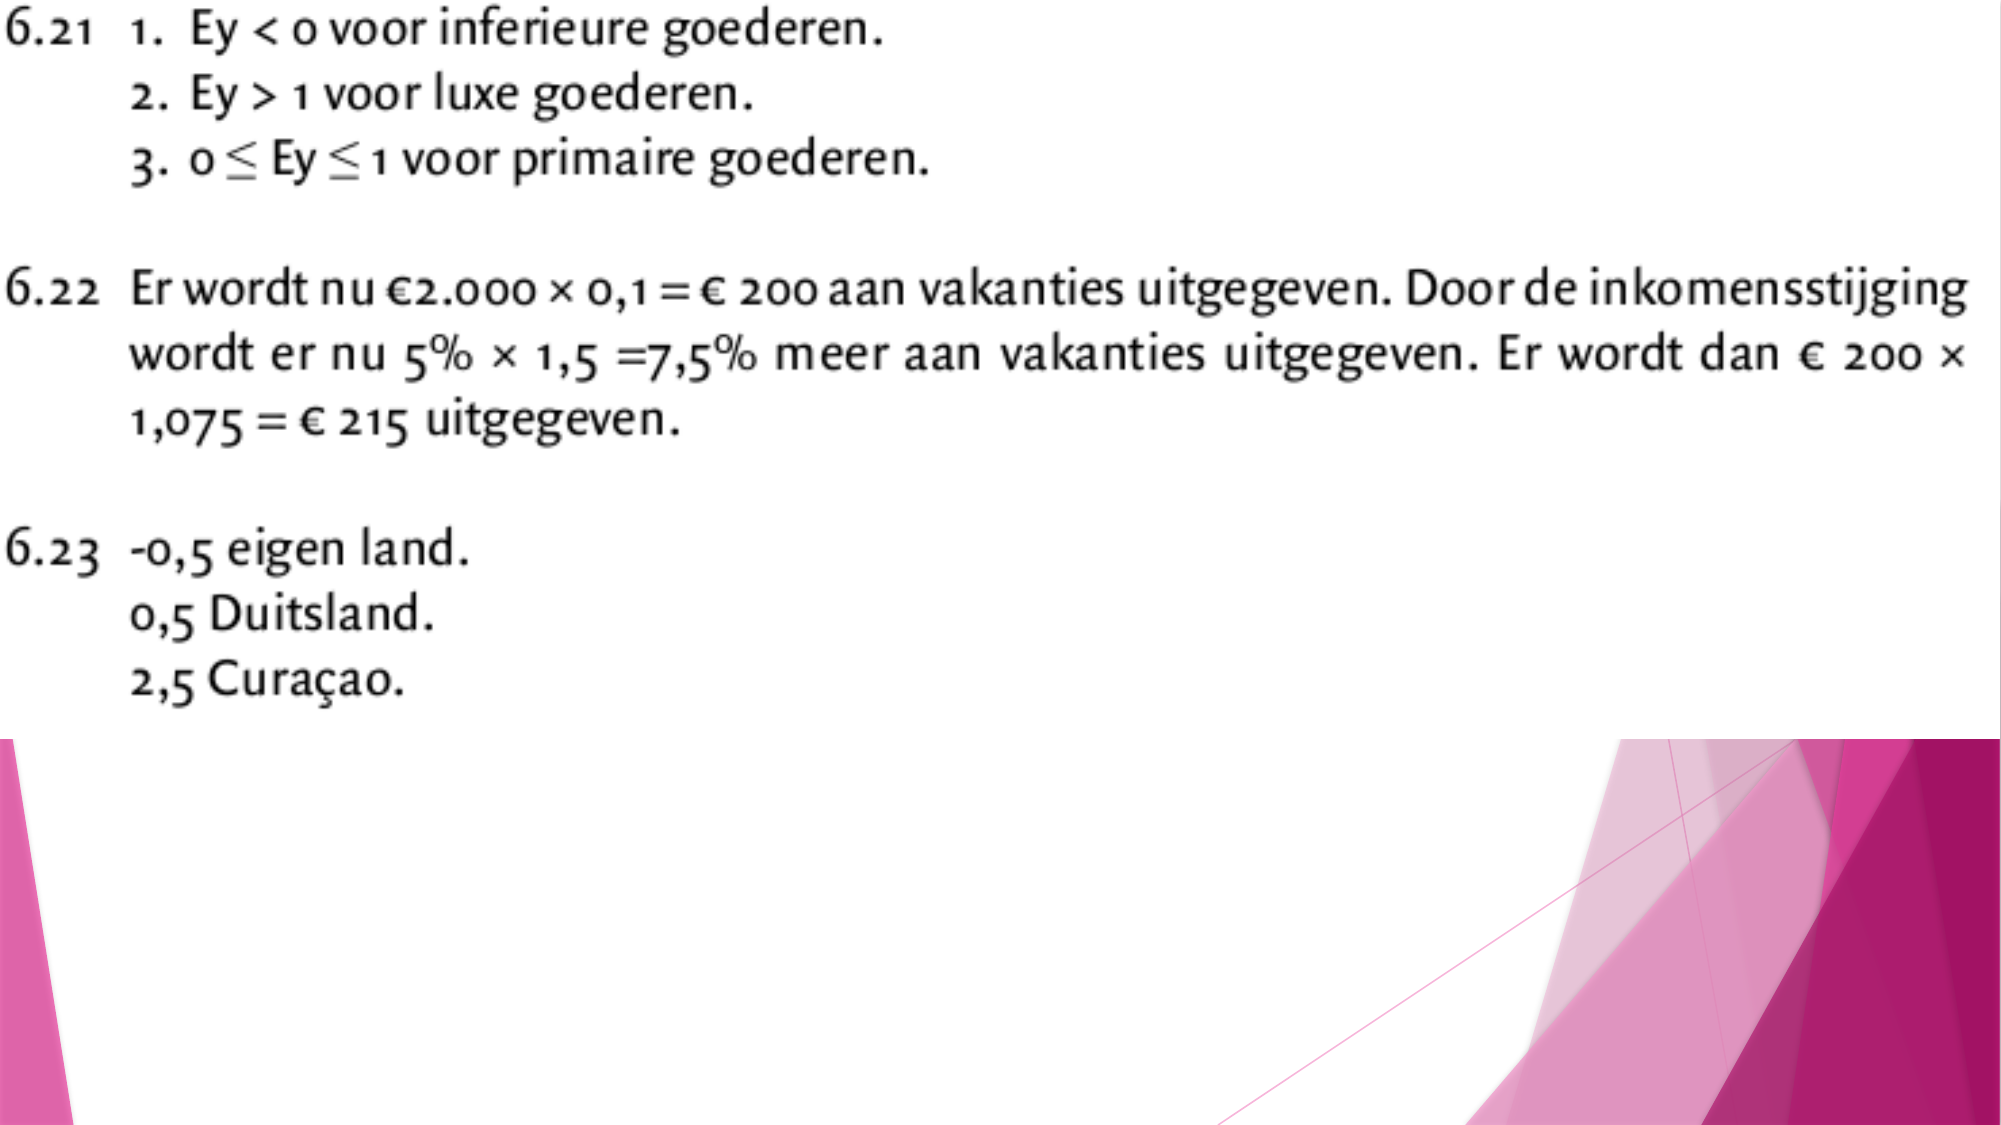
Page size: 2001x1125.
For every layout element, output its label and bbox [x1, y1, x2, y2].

picture [0, 0, 2000, 740]
